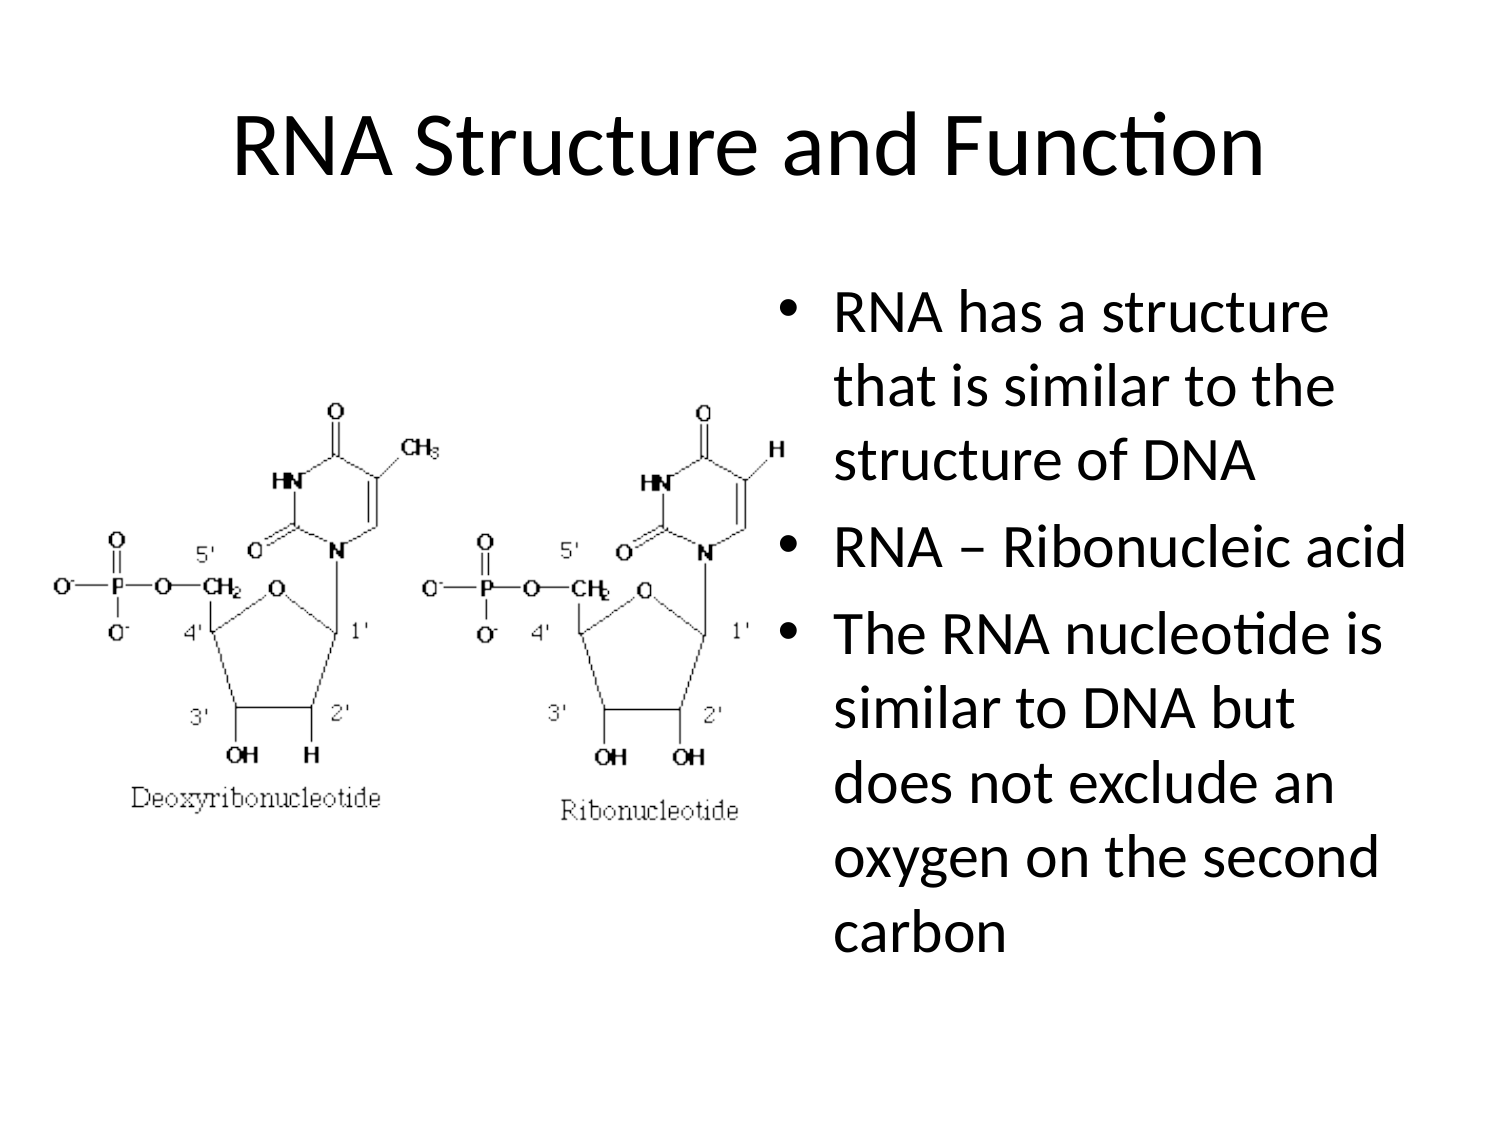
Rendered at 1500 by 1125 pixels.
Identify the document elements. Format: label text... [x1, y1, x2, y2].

picture [49, 399, 789, 826]
title RNA Structure and Function [75, 45, 1425, 233]
list RNA has a structure that is similar to the structure of DNA RNA – Ribonucleic acid The RNA nucleotide is similar to DNA but does not exclude an oxygen on the second carbon [762, 262, 1425, 1050]
